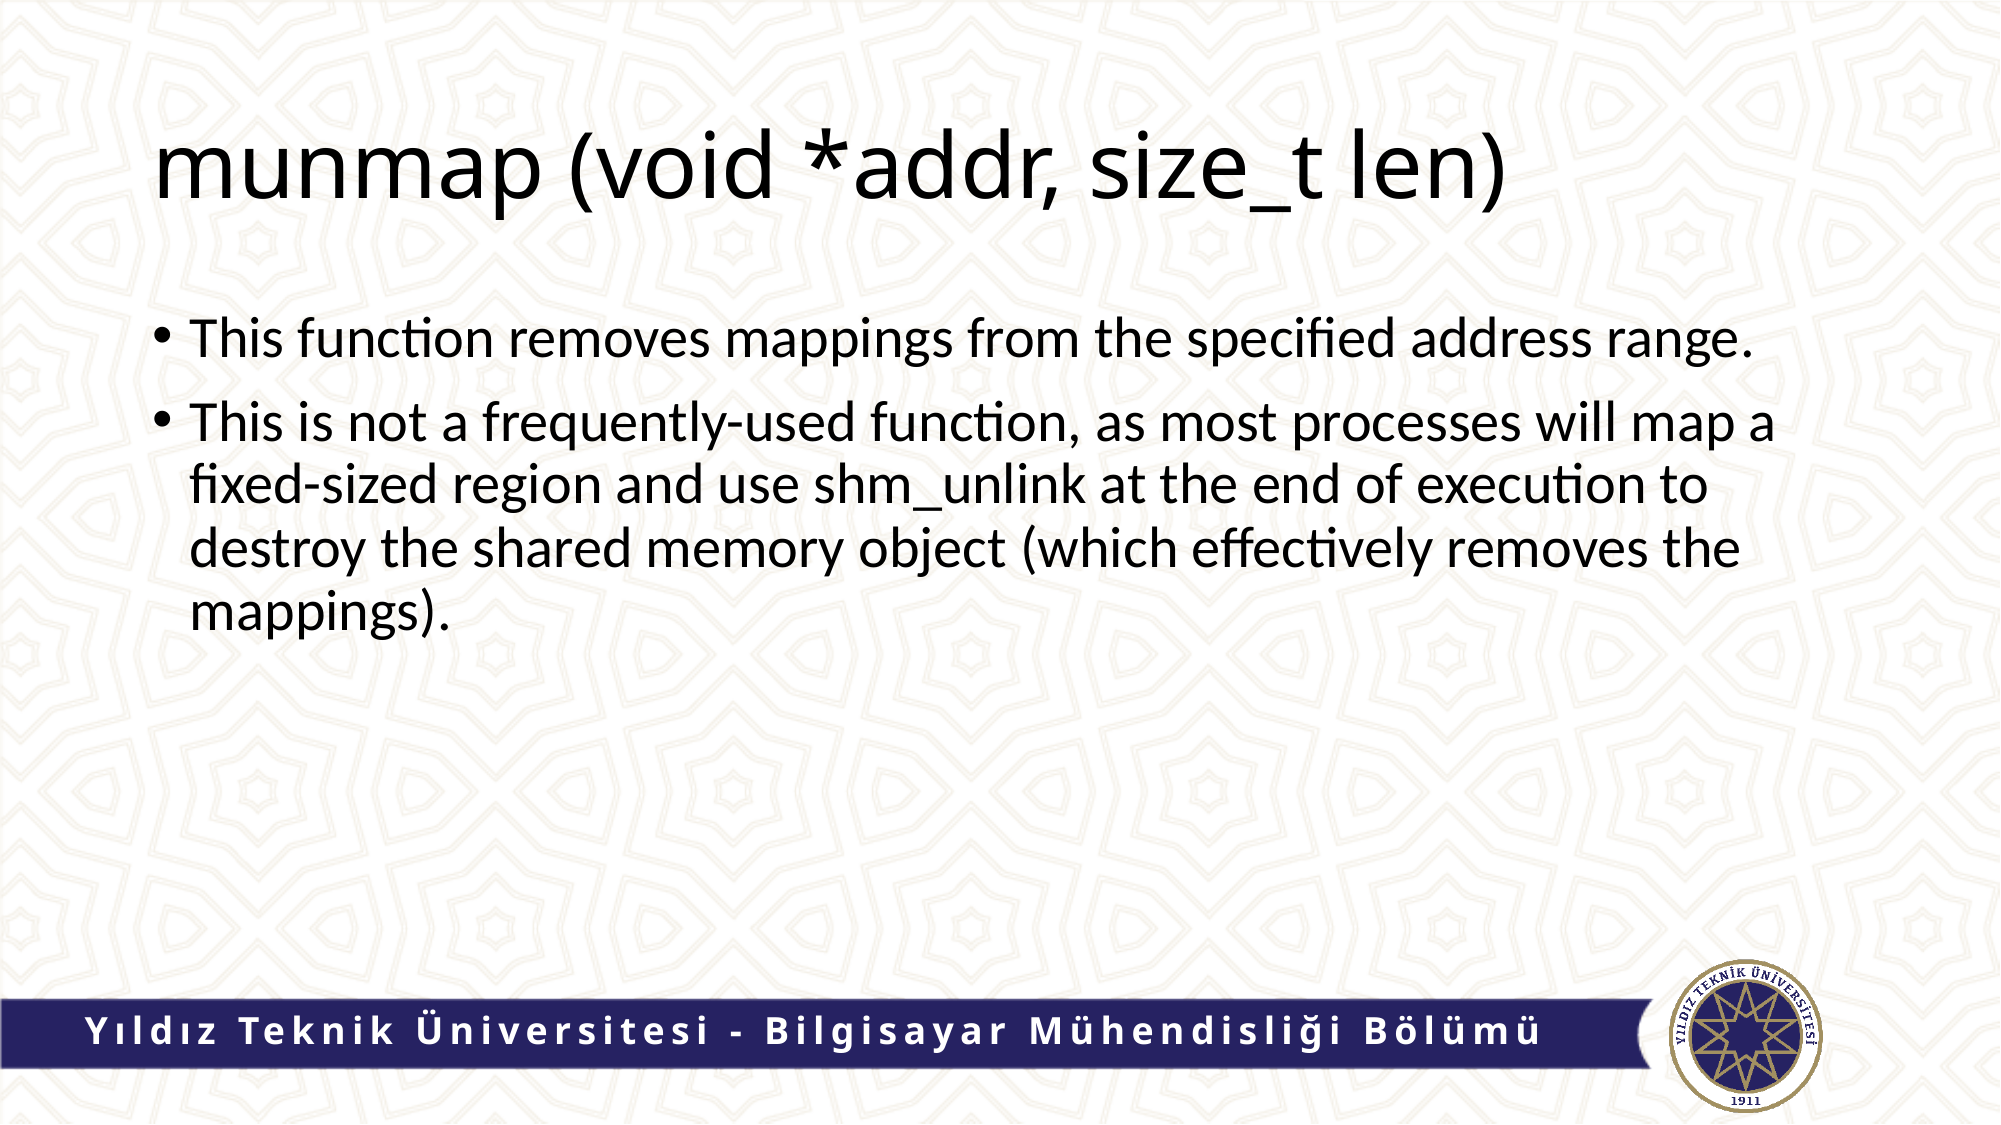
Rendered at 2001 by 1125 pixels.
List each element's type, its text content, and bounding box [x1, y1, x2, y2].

list This function removes mappings from the specified address range. This is not a frequently-used function, as most processes will map a fixed-sized region and use shm_unlink at the end of execution to destroy the shared memory object (which effectively removes the mappings). [137, 299, 1863, 982]
footer Yıldız Teknik Üniversitesi - Bilgisayar Mühendisliği Bölümü [0, 997, 1628, 1069]
title munmap (void *addr, size_t len) [137, 59, 1863, 278]
picture [0, 0, 2000, 1125]
